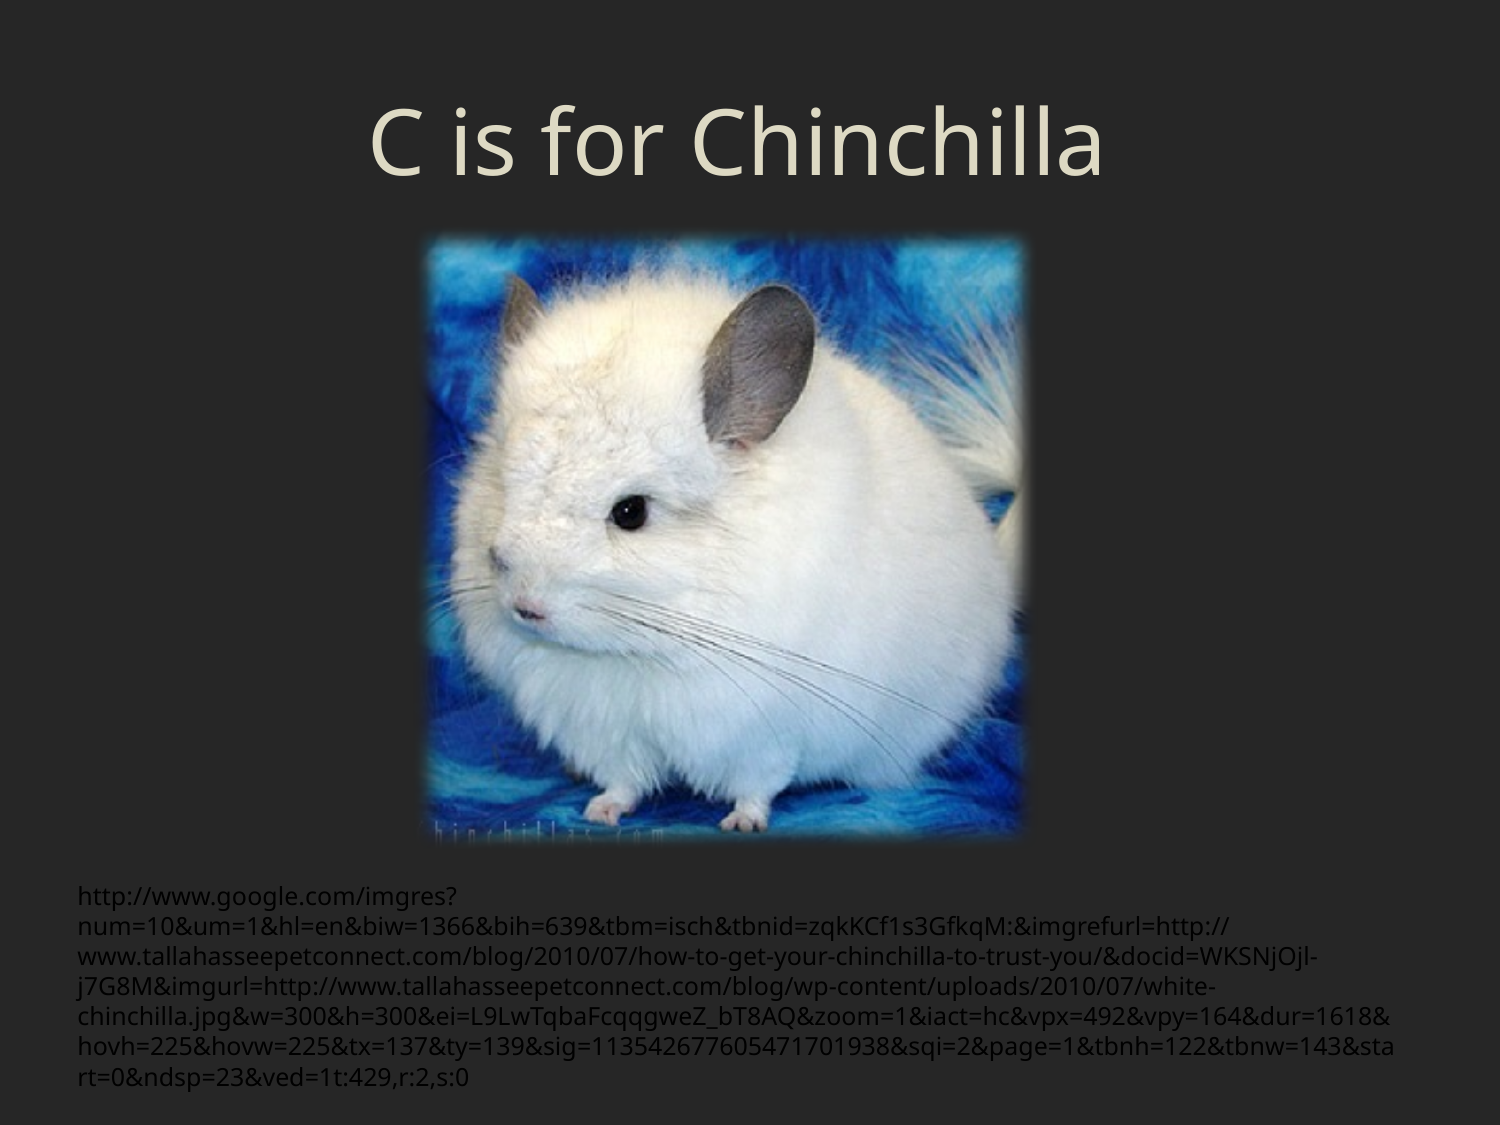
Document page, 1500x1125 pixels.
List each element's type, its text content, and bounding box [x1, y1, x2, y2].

picture [412, 224, 1038, 851]
list http://www.google.com/imgres?num=10&um=1&hl=en&biw=1366&bih=639&tbm=isch&tbnid=zqkKCf1s3GfkqM:&imgrefurl=http://www.tallahasseepetconnect.com/blog/2010/07/how-to-get-your-chinchilla-to-trust-you/&docid=WKSNjOjl-j7G8M&imgurl=http://www.tallahasseepetconnect.com/blog/wp-content/uploads/2010/07/white-chinchilla.jpg&w=300&h=300&ei=L9LwTqbaFcqqgweZ_bT8AQ&zoom=1&iact=hc&vpx=492&vpy=164&dur=1618&hovh=225&hovw=225&tx=137&ty=139&sig=113542677605471701938&sqi=2&page=1&tbnh=122&tbnw=143&start=0&ndsp=23&ved=1t:429,r:2,s:0 [62, 362, 1413, 1105]
title C is for Chinchilla [75, 45, 1425, 233]
